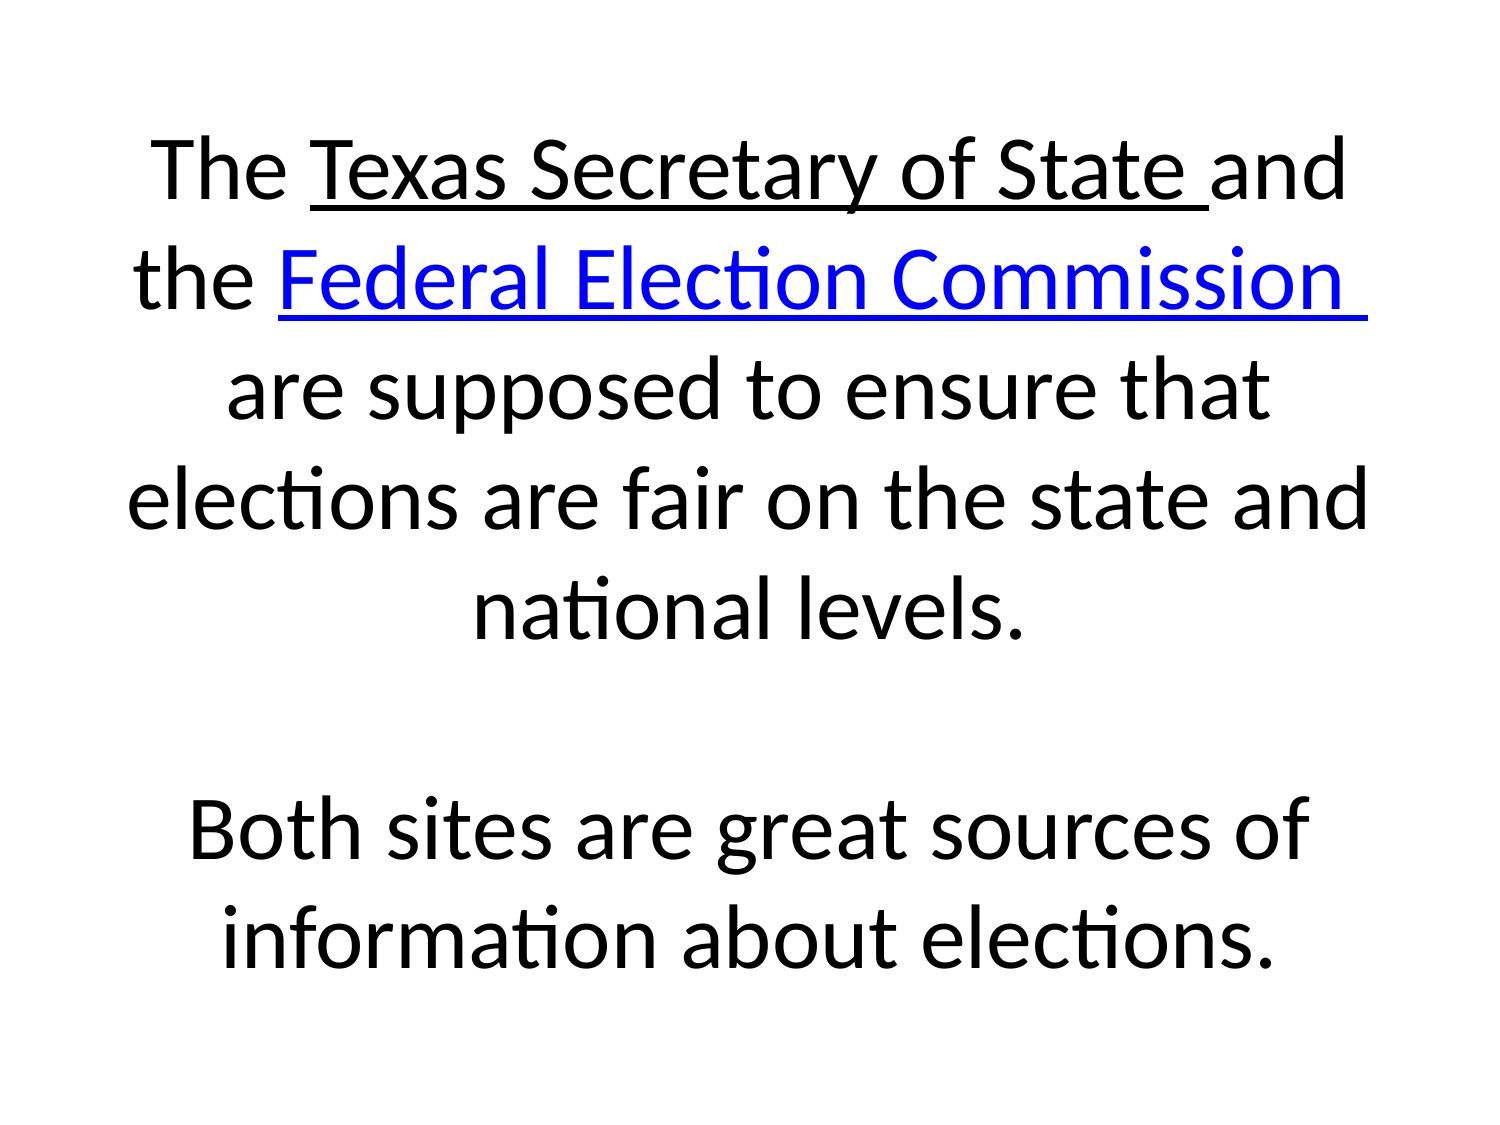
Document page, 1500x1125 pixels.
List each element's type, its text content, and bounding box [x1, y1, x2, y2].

title The Texas Secretary of State and the Federal Election Commission are supposed to ensure that elections are fair on the state and national levels. Both sites are great sources of information about elections. [74, 44, 1426, 1051]
